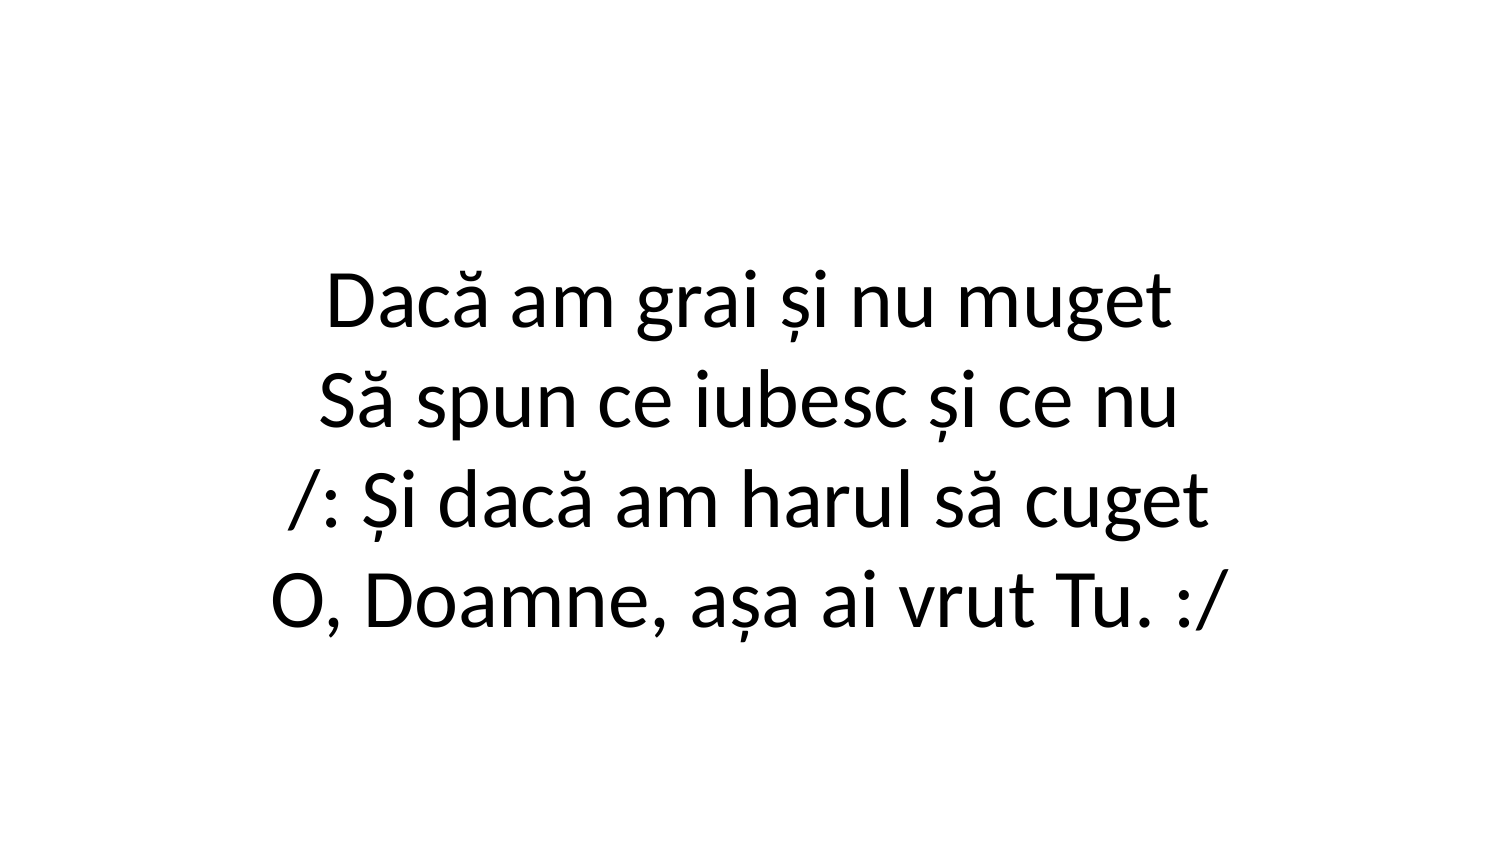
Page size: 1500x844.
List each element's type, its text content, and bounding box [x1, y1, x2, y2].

text_box Dacă am grai și nu muget Să spun ce iubesc și ce nu /: Și dacă am harul să cuget O, Doamne, așa ai vrut Tu. :/ [255, 192, 1245, 652]
